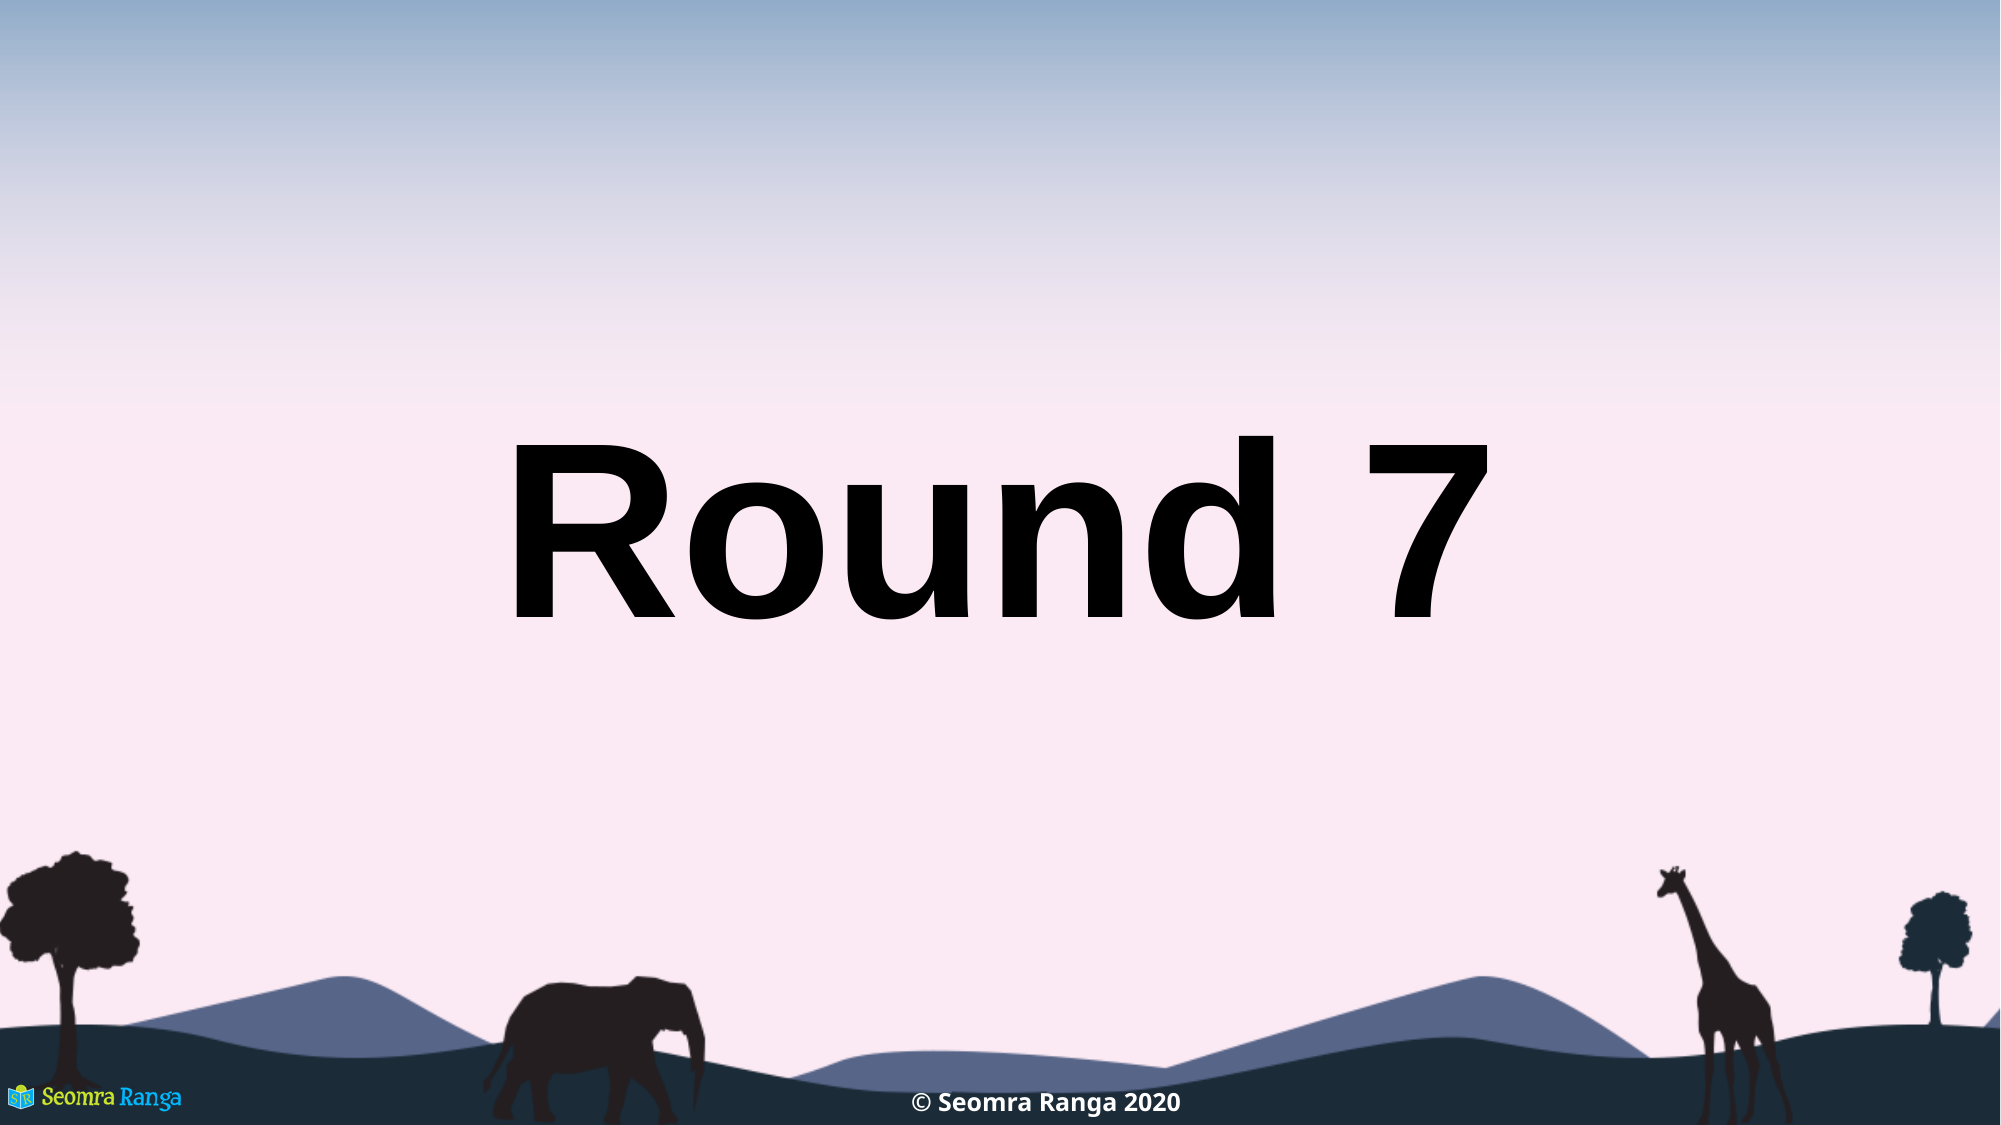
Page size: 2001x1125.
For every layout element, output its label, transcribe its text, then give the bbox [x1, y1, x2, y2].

text_box © Seomra Ranga 2020 www.seomraranga.com [762, 1079, 1330, 1125]
picture [0, 0, 2001, 1125]
list Round 7 [137, 293, 1863, 1014]
